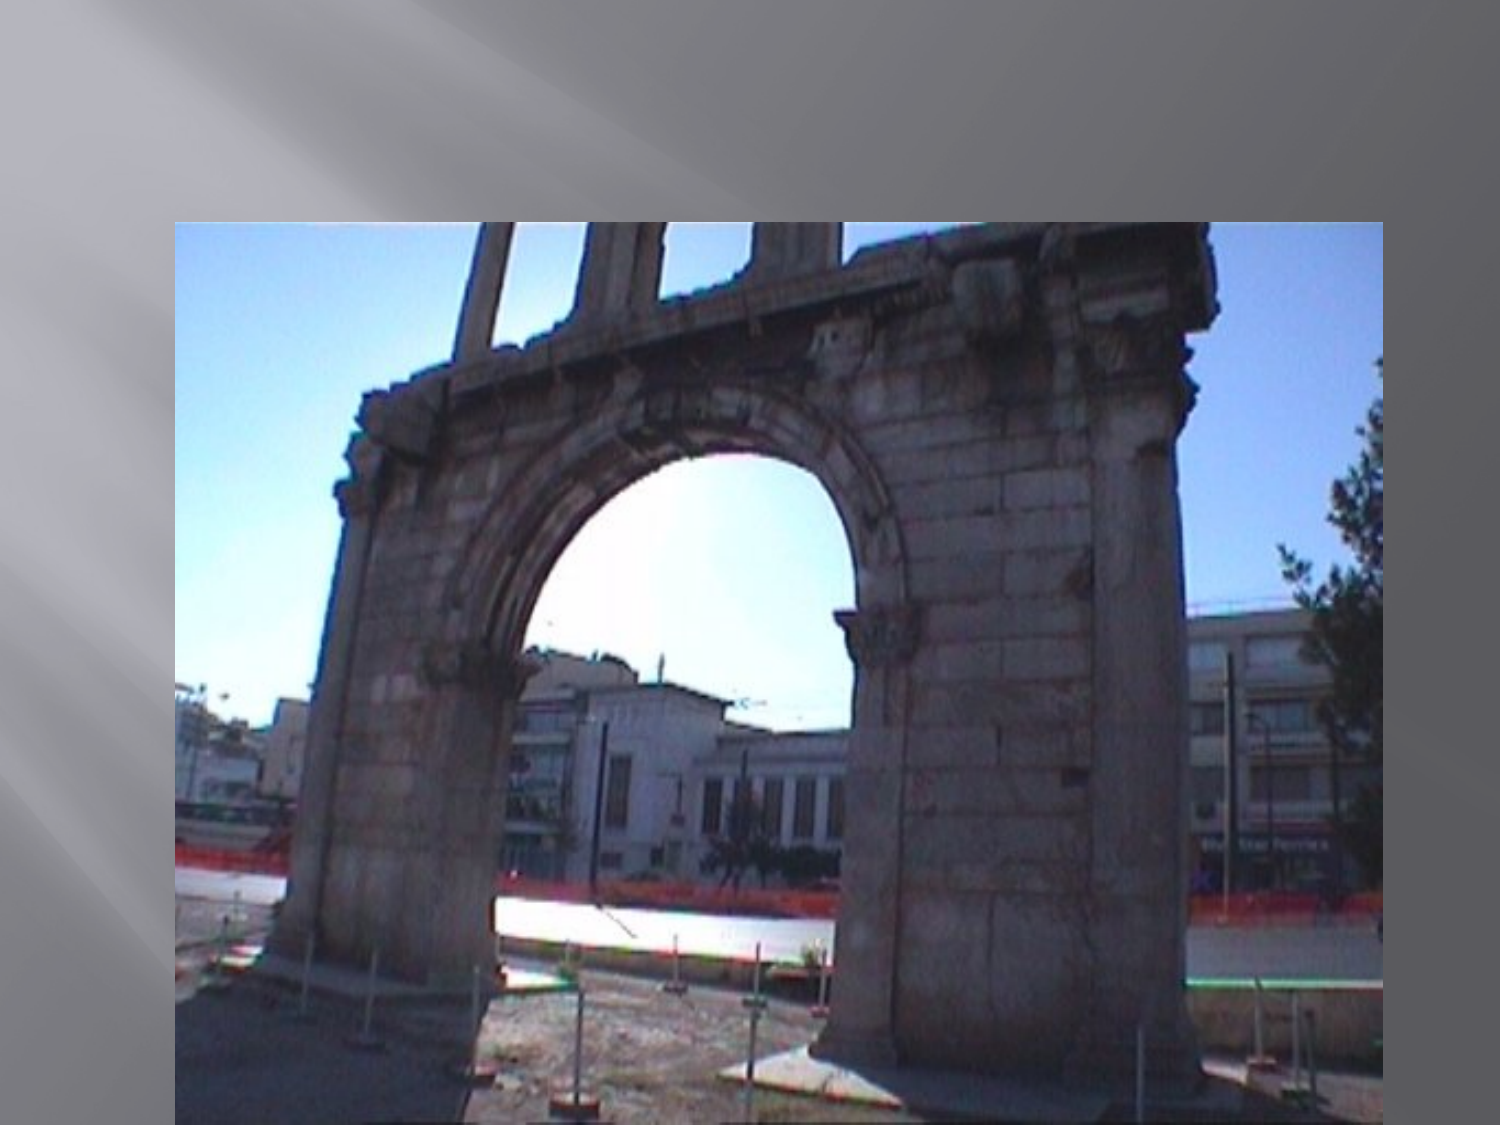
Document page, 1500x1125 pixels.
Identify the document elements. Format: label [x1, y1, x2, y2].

list [175, 222, 1383, 1125]
